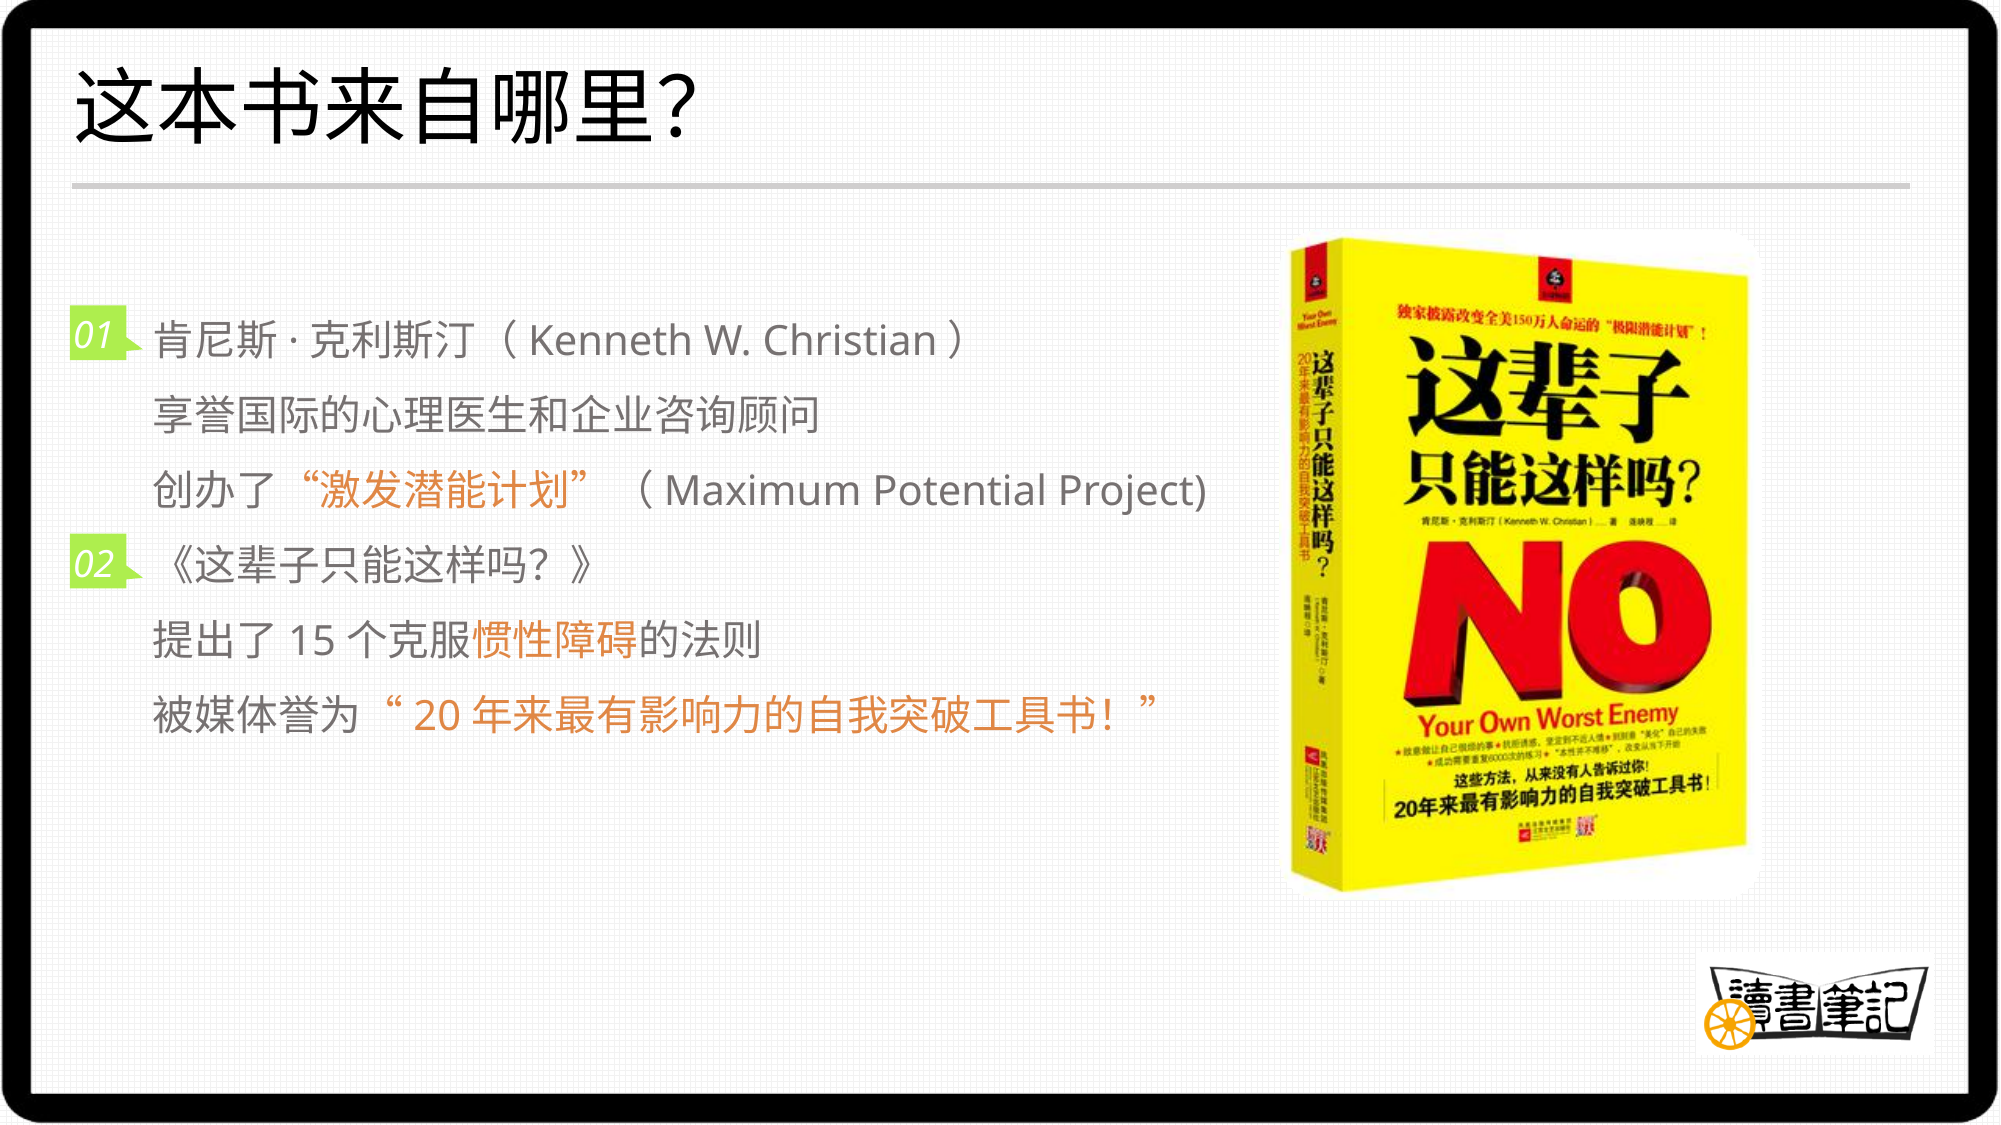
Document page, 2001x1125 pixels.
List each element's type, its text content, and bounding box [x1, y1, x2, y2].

text_box 这本书来自哪里？ [58, 46, 755, 162]
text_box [56, 532, 132, 593]
picture [0, 0, 2000, 1125]
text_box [56, 303, 132, 365]
text_box 肯尼斯·克利斯汀（Kenneth W. Christian） 享誉国际的心理医生和企业咨询顾问 创办了“激发潜能计划”（Maximum Potential Project) 《这辈子只能这样吗？》 提出了15个克服惯性障碍的法则 被媒体誉为“20年来最有影响力的自我突破工具书！” [138, 281, 1259, 746]
